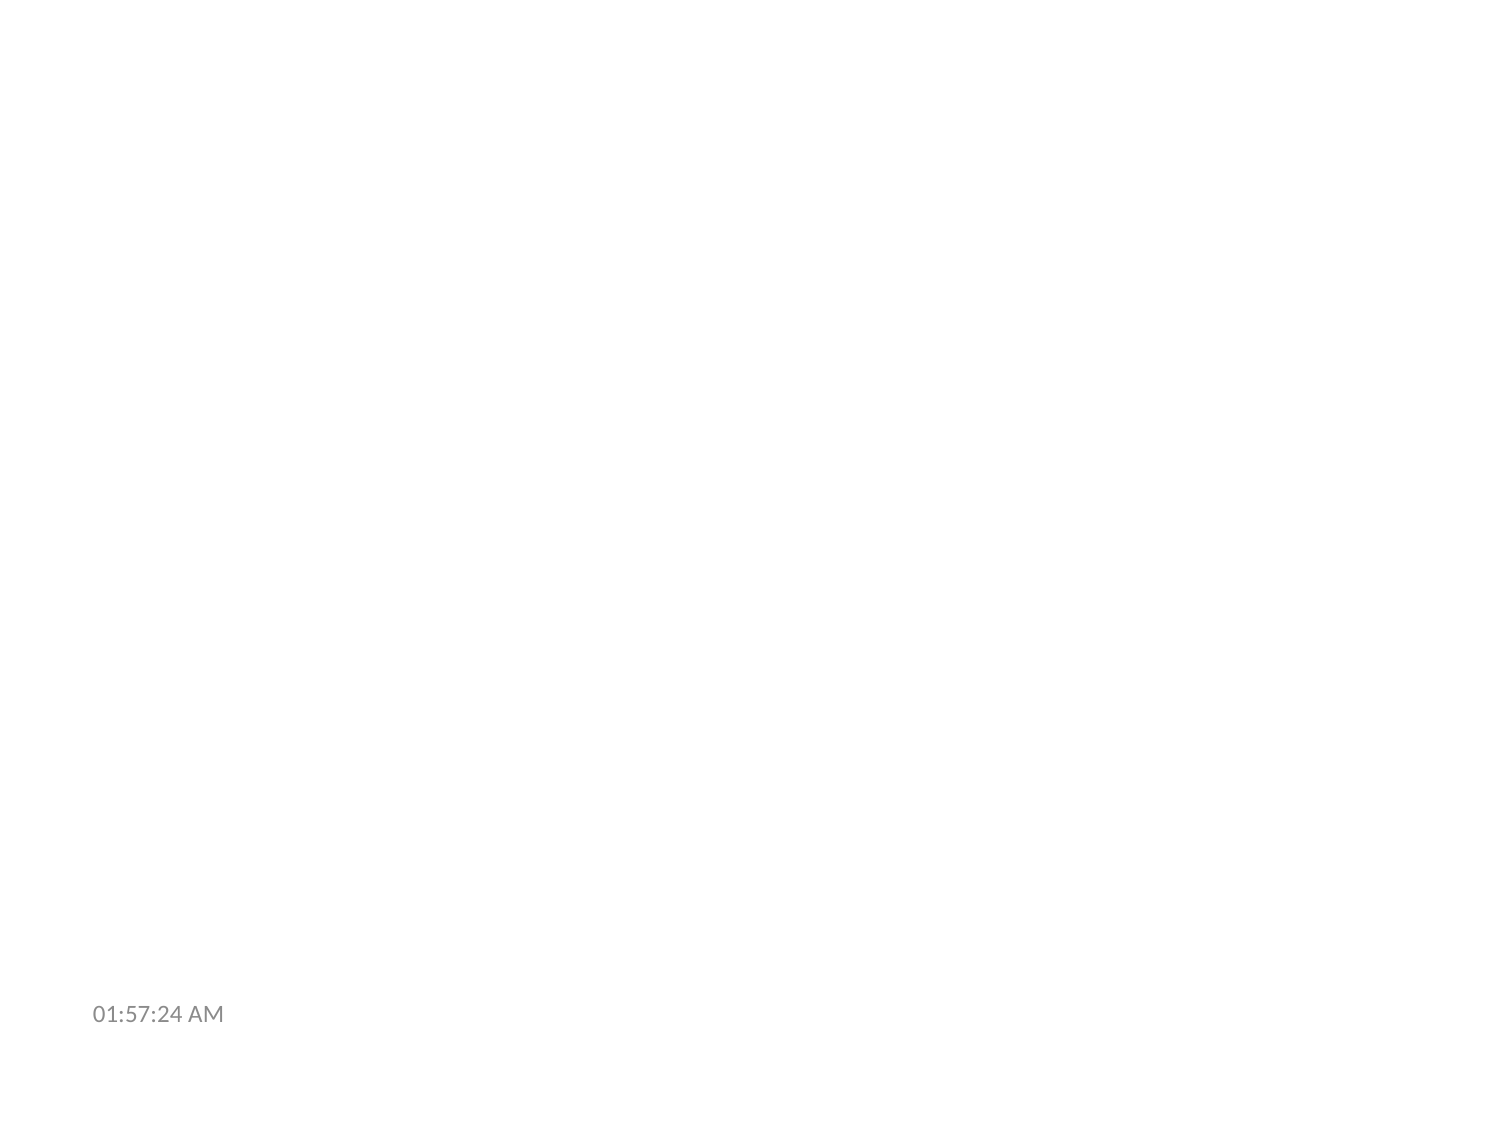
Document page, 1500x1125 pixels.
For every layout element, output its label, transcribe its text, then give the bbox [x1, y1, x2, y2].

text_box 3:35:09 PM [77, 982, 428, 1043]
